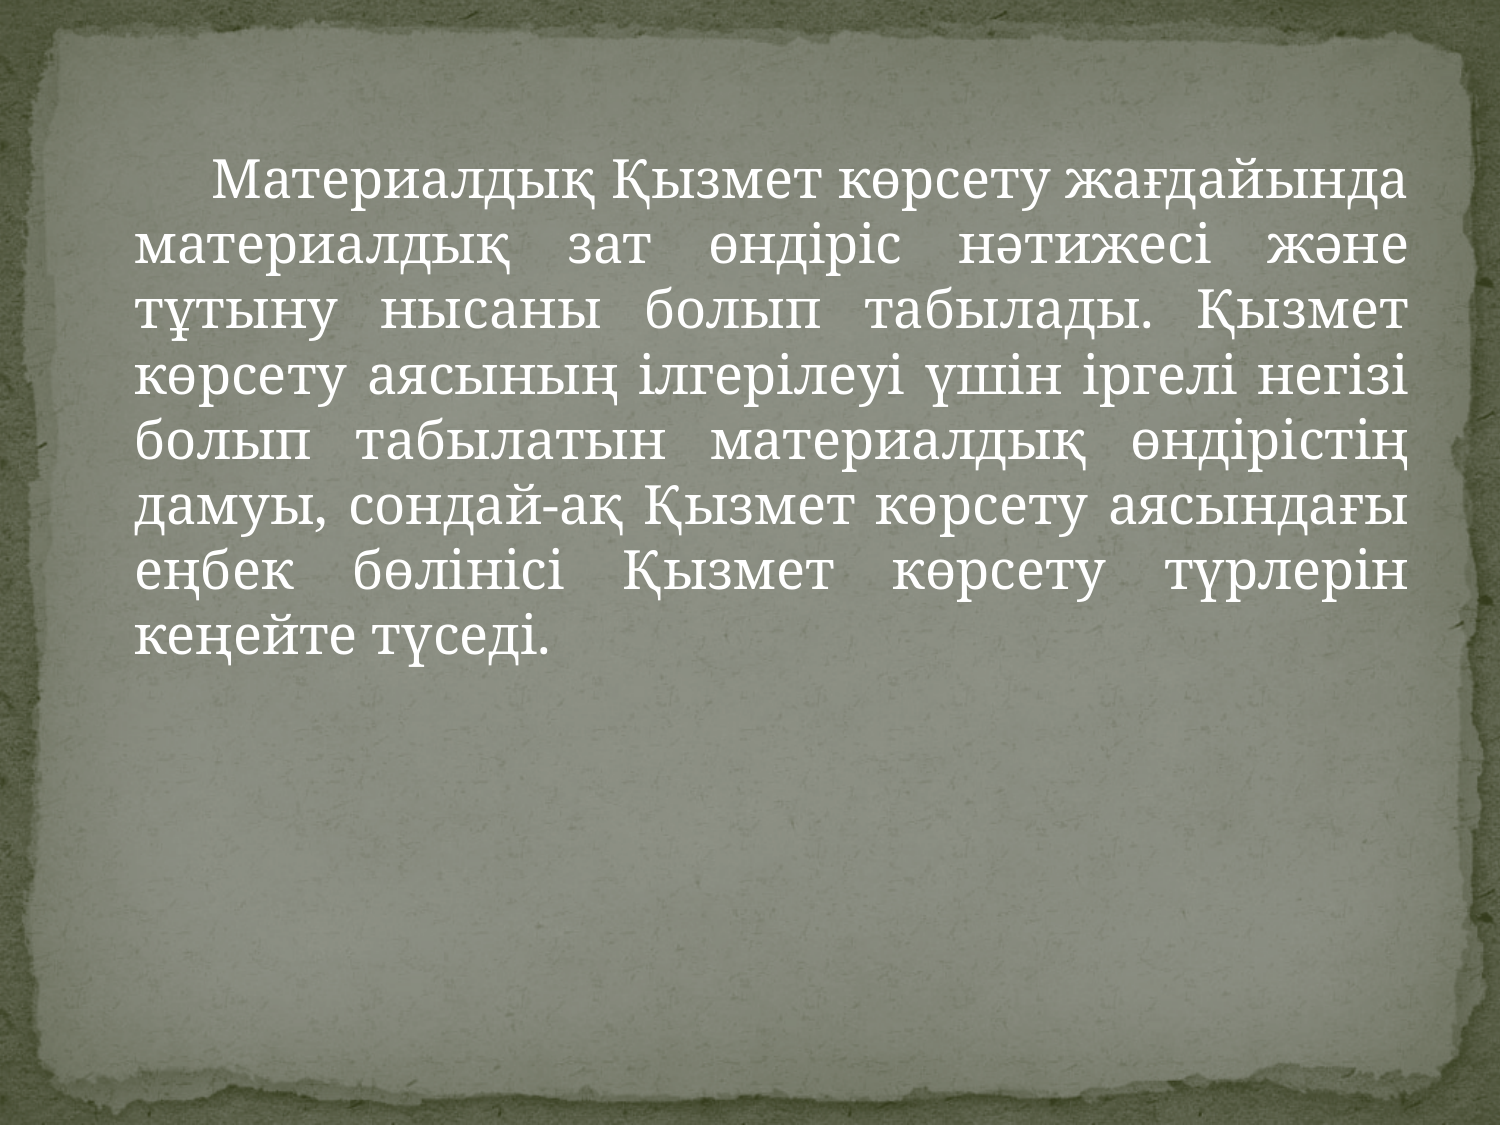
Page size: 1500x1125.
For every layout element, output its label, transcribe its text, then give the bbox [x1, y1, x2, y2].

list Материалдық Қызмет көрсету жағдайында материалдық зат өндіріс нәтижесі және тұтыну нысаны болып табылады. Қызмет көрсету аясының ілгерілеуі үшін іргелі негізі болып табылатын материалдық өндірістің дамуы, сондай-ақ Қызмет көрсету аясындағы еңбек бөлінісі Қызмет көрсету түрлерін кеңейте түседі. [75, 137, 1425, 846]
